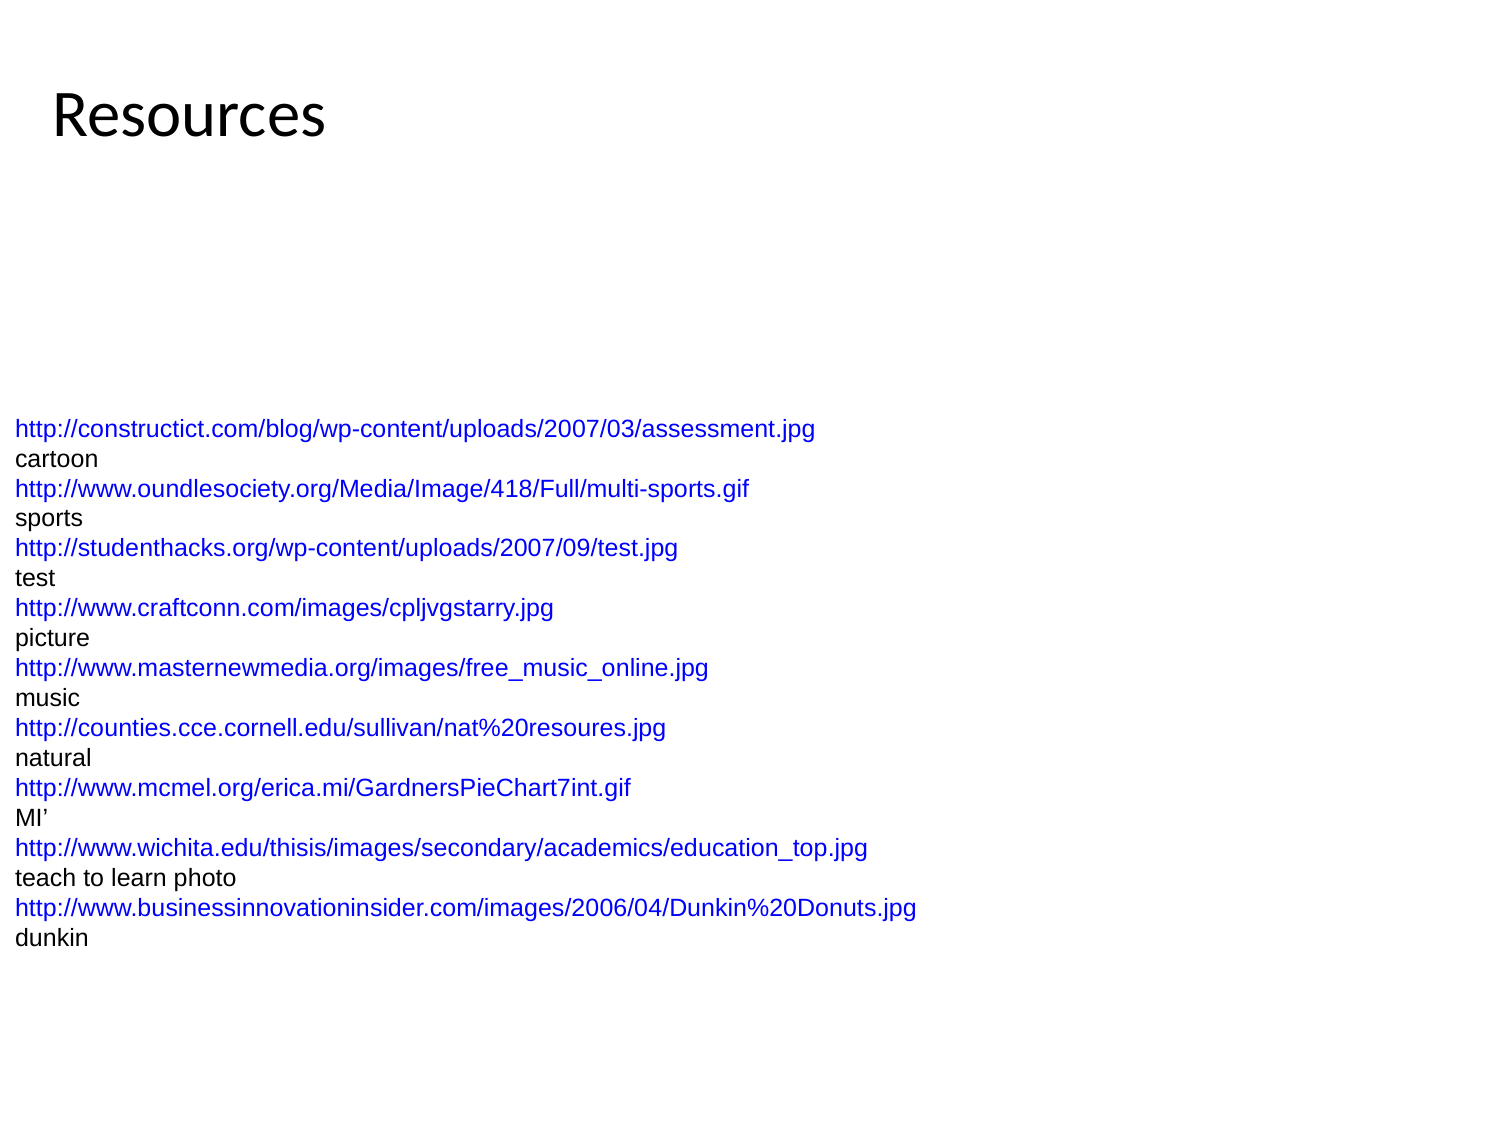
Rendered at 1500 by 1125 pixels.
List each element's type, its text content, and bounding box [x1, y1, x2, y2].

text_box Resources [37, 62, 1425, 158]
text_box http://constructict.com/blog/wp-content/uploads/2007/03/assessment.jpg cartoon http://www.oundlesociety.org/Media/Image/418/Full/multi-sports.gif sports http://studenthacks.org/wp-content/uploads/2007/09/test.jpg test http://www.craftconn.com/images/cpljvgstarry.jpg picture http://www.masternewmedia.org/images/free_music_online.jpg music http://counties.cce.cornell.edu/sullivan/nat%20resoures.jpg natural http://www.mcmel.org/erica.mi/GardnersPieChart7int.gif MI’ http://www.wichita.edu/thisis/images/secondary/academics/education_top.jpg teach to learn photo http://www.businessinnovationinsider.com/images/2006/04/Dunkin%20Donuts.jpg dunkin [0, 105, 1500, 1004]
